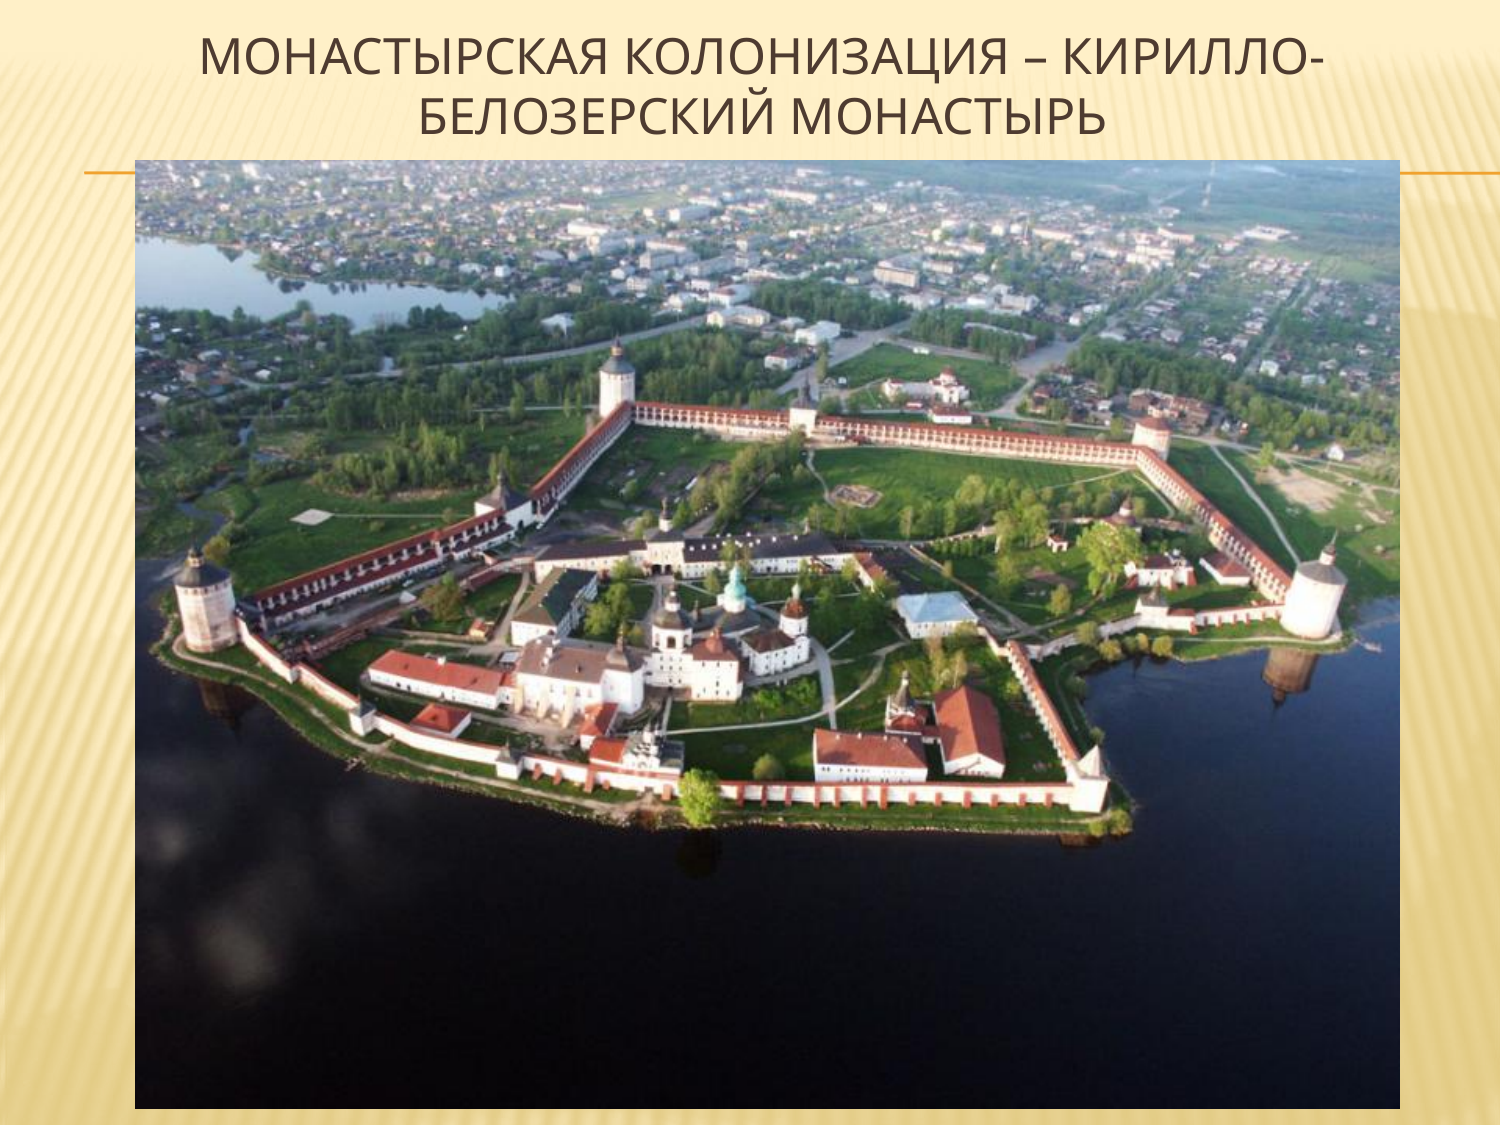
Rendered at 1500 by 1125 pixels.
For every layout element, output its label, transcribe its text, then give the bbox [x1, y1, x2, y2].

title Монастырская колонизация – Кирилло-белозерский монастырь [50, 30, 1475, 138]
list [135, 160, 1400, 1110]
